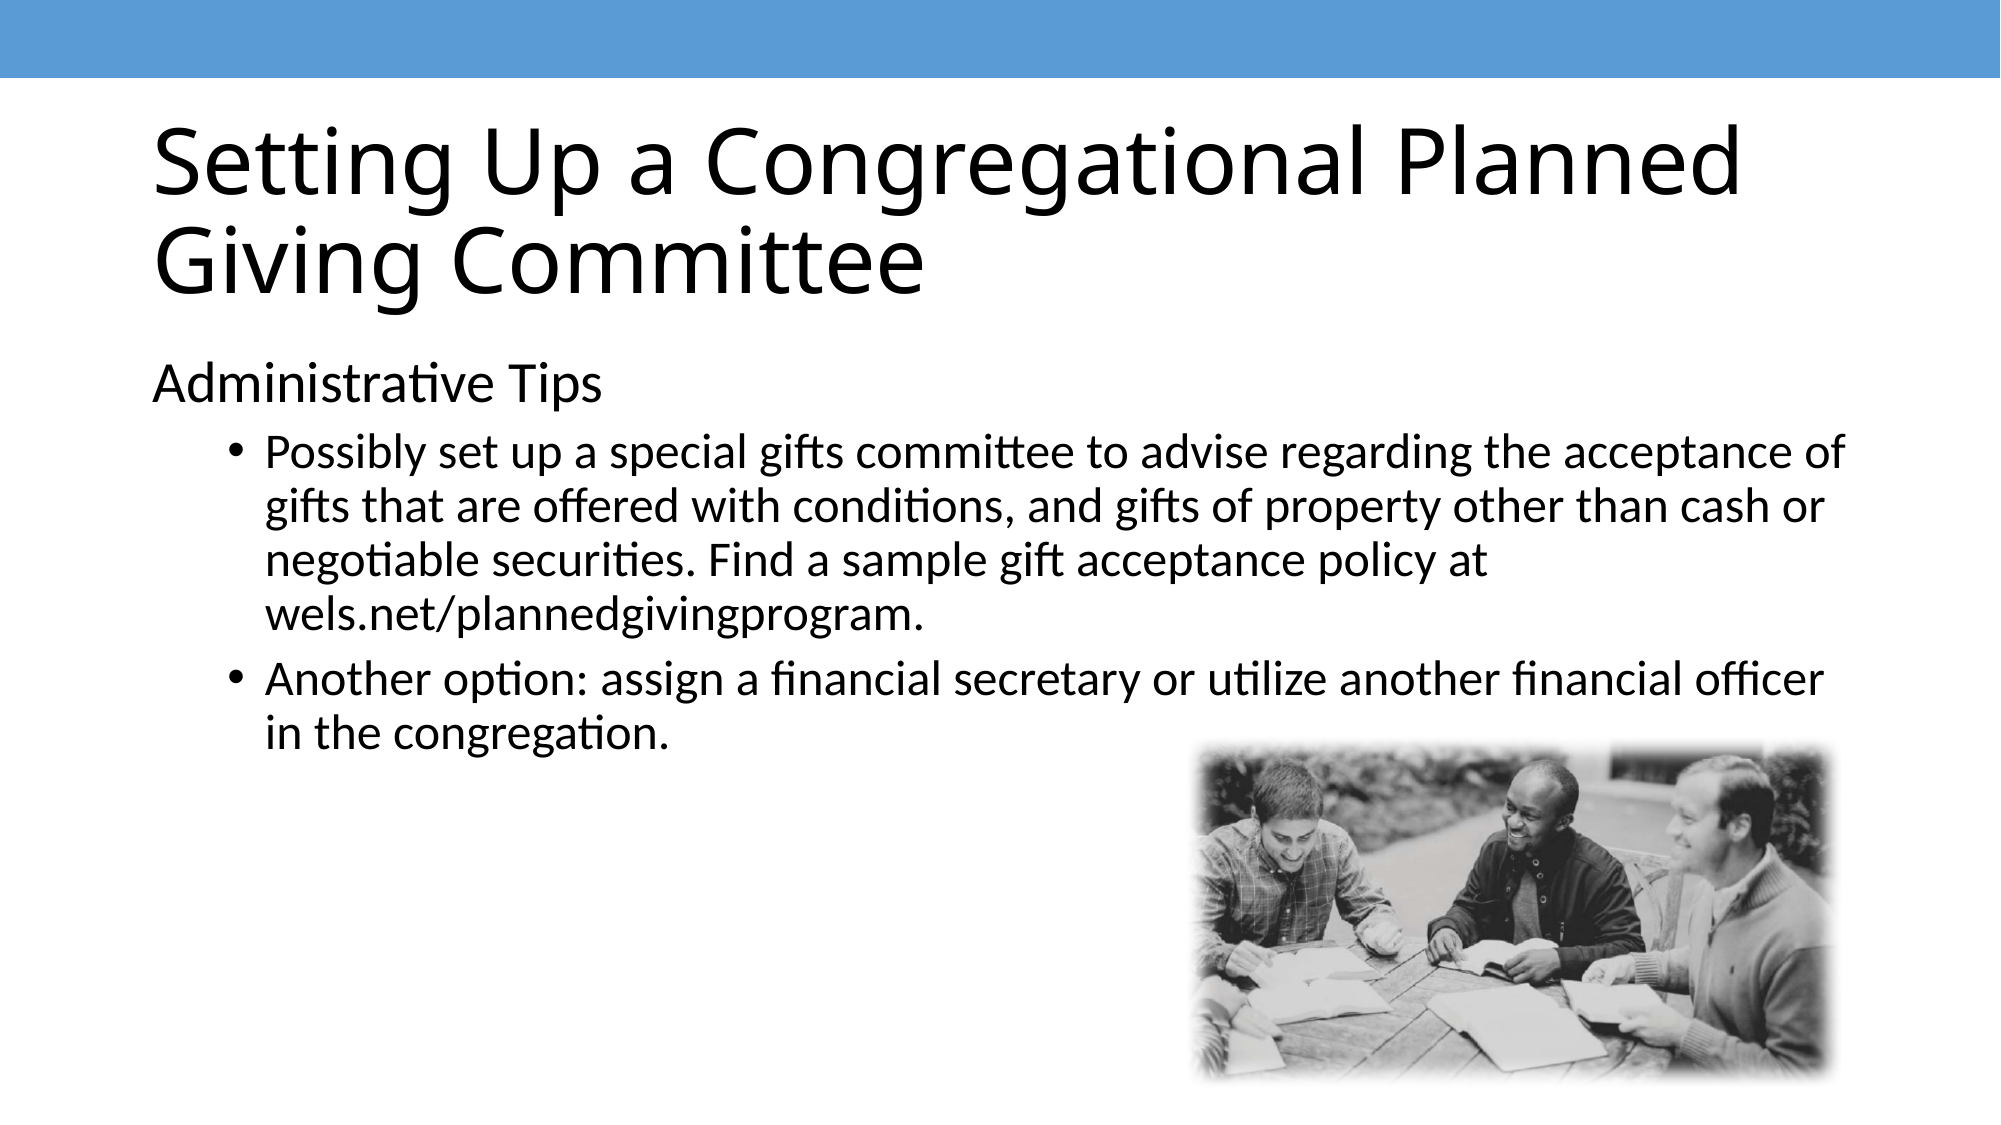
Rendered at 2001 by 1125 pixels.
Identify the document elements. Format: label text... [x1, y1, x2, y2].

list Administrative Tips Possibly set up a special gifts committee to advise regarding the acceptance of gifts that are offered with conditions, and gifts of property other than cash or negotiable securities. Find a sample gift acceptance policy at wels.net/plannedgivingprogram. Another option: assign a financial secretary or utilize another financial officer in the congregation. [137, 344, 1863, 1054]
title Setting Up a Congregational Planned Giving Committee [137, 105, 1863, 323]
picture [1184, 735, 1843, 1089]
